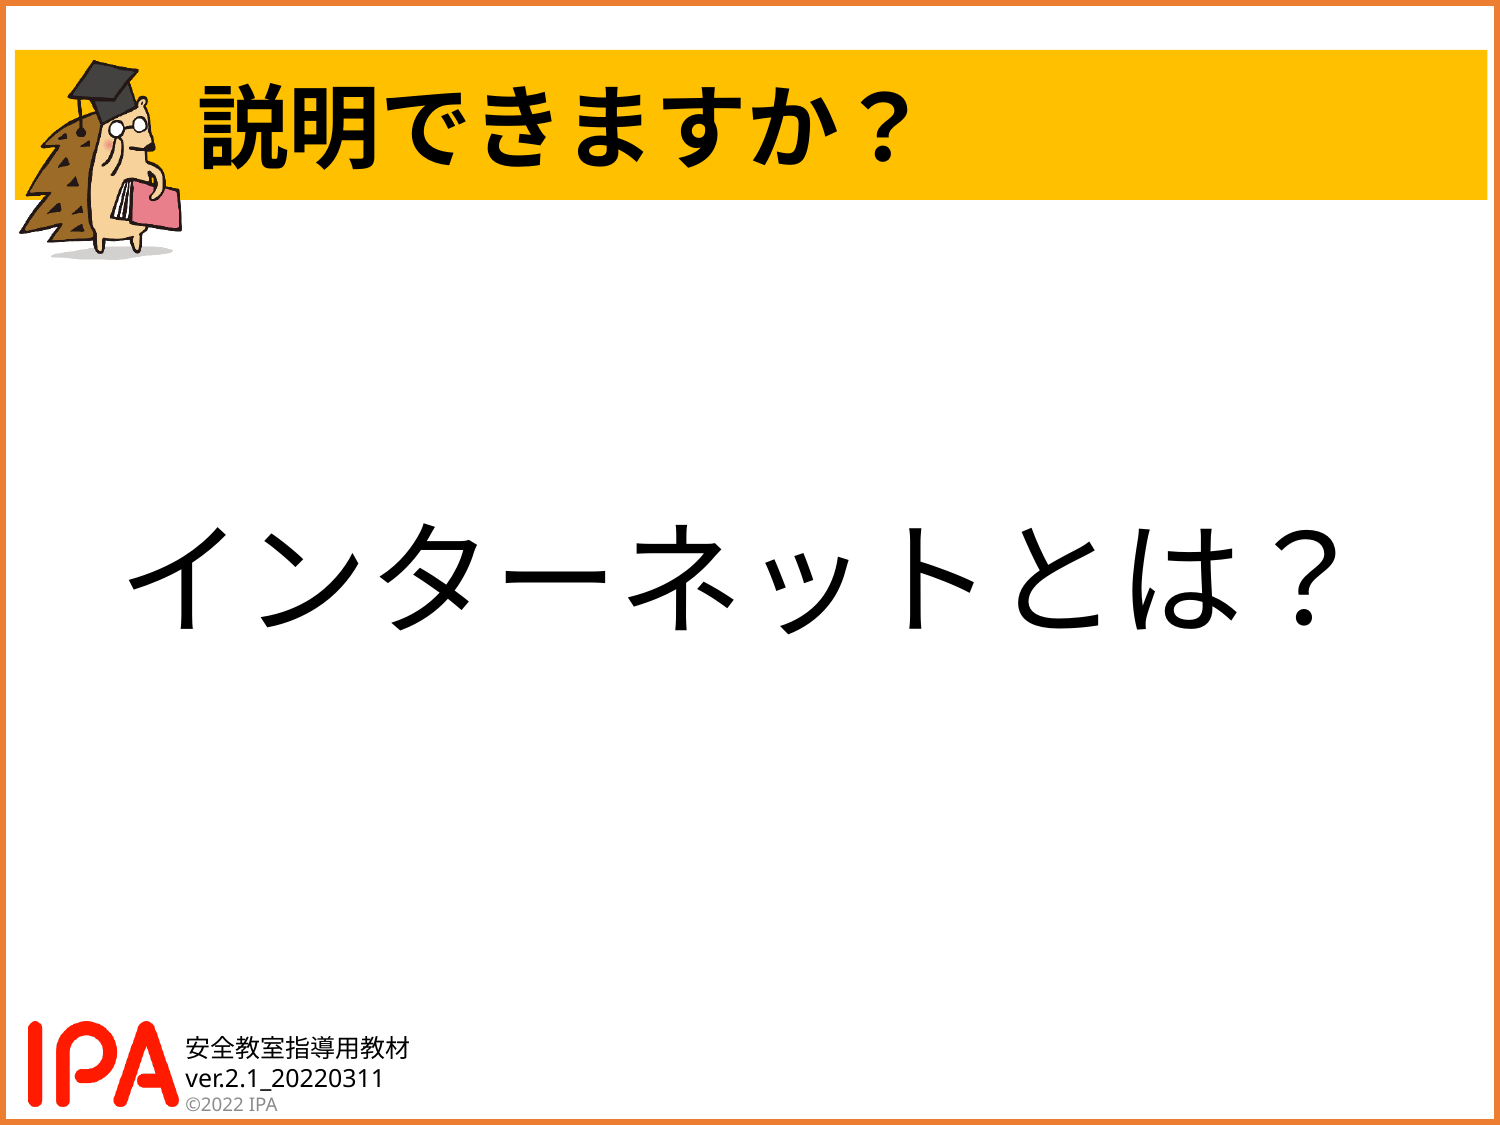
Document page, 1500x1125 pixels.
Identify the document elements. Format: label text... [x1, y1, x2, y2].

picture [28, 1021, 179, 1107]
title 説明できますか？ [182, 75, 1488, 190]
picture [19, 60, 182, 260]
list インターネットとは？ [103, 510, 1397, 1014]
